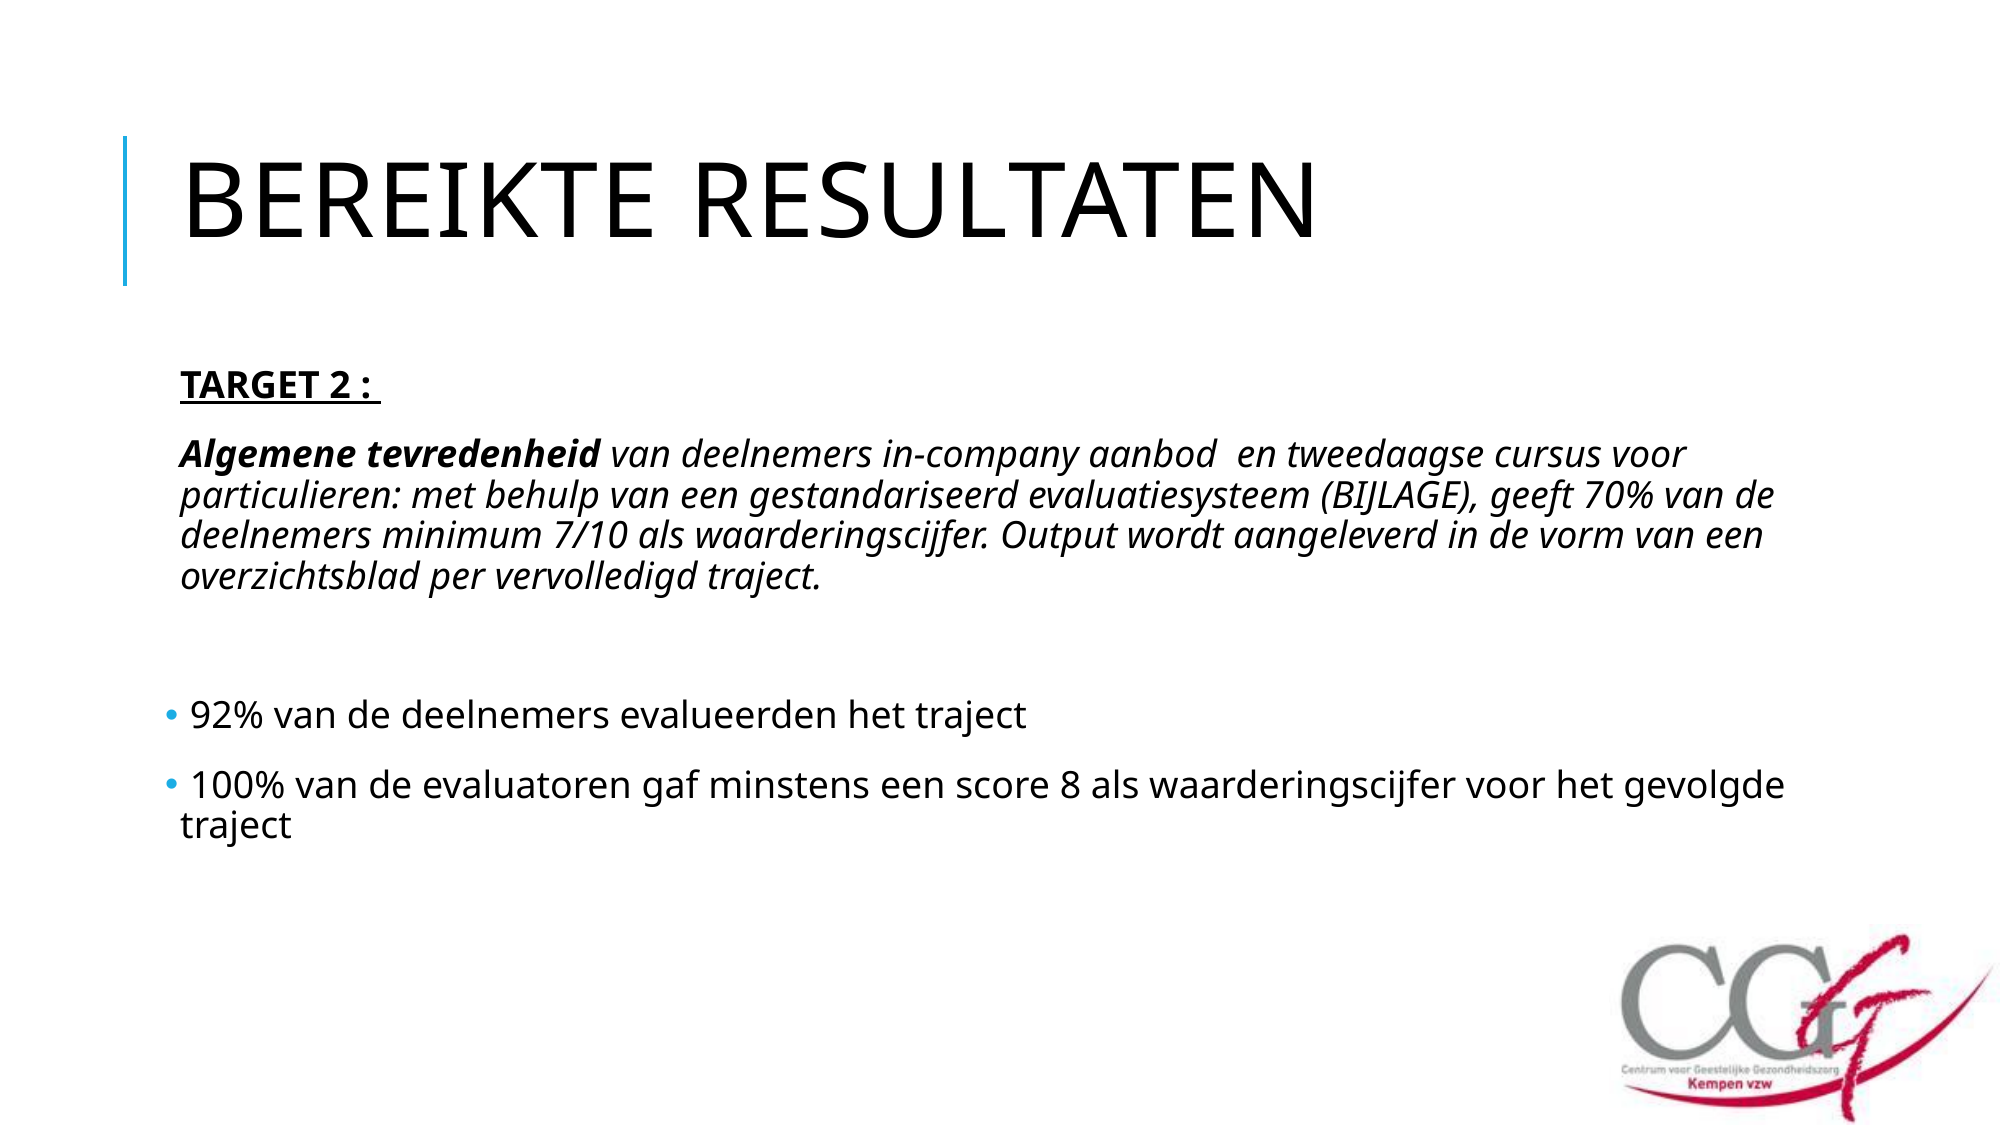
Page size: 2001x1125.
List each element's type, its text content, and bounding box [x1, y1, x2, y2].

list TARGET 2 : Algemene tevredenheid van deelnemers in-company aanbod en tweedaagse cursus voor particulieren: met behulp van een gestandariseerd evaluatiesysteem (BIJLAGE), geeft 70% van de deelnemers minimum 7/10 als waarderingscijfer. Output wordt aangeleverd in de vorm van een overzichtsblad per vervolledigd traject. 92% van de deelnemers evalueerden het traject 100% van de evaluatoren gaf minstens een score 8 als waarderingscijfer voor het gevolgde traject [157, 358, 1798, 1005]
picture [1609, 924, 2000, 1125]
title Bereikte resultaten [165, 84, 1761, 331]
